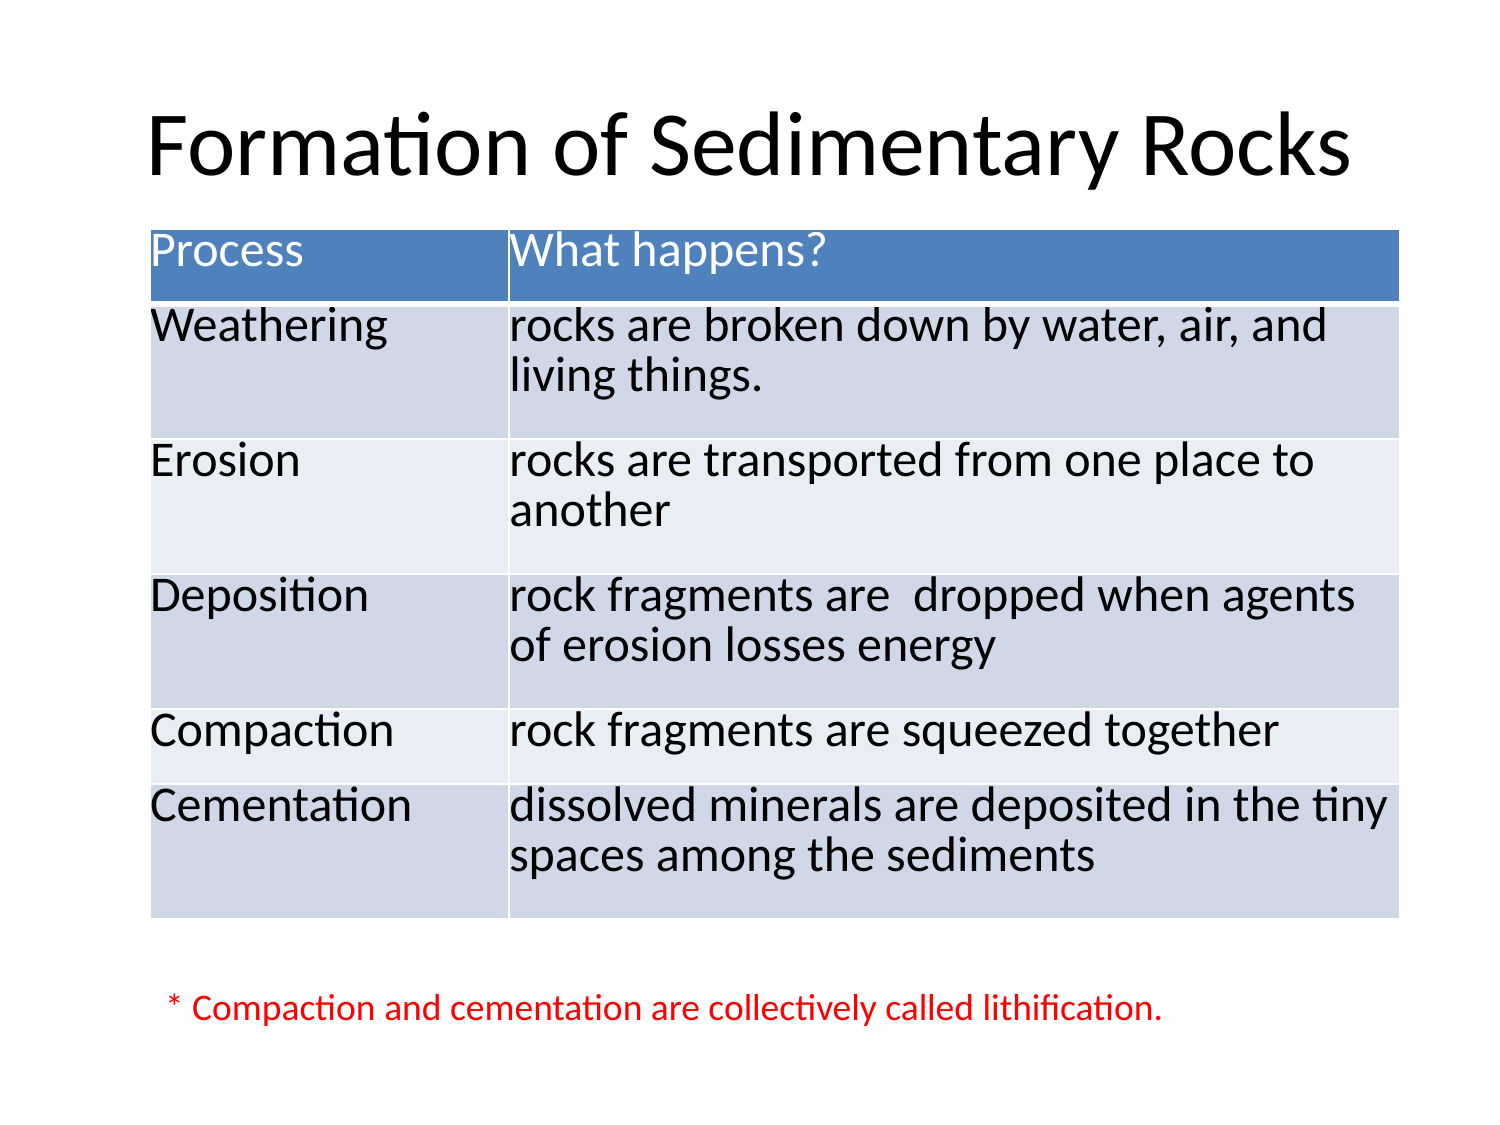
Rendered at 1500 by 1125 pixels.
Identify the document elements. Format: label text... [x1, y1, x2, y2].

table_cell Deposition [151, 575, 508, 708]
table_header What happens? [510, 230, 1399, 301]
table_header Process [151, 230, 508, 301]
table_cell rocks are transported from one place to another [510, 440, 1399, 573]
table_cell dissolved minerals are deposited in the tiny spaces among the sediments [510, 785, 1399, 918]
table_cell Erosion [151, 440, 508, 573]
table_cell rocks are broken down by water, air, and living things. [510, 307, 1399, 438]
table_cell Compaction [151, 710, 508, 783]
table_cell Cementation [151, 785, 508, 918]
table_cell rock fragments are squeezed together [510, 710, 1399, 783]
table_cell rock fragments are dropped when agents of erosion losses energy [510, 575, 1399, 708]
text_box * Compaction and cementation are collectively called lithification. [149, 974, 1413, 1038]
title Formation of Sedimentary Rocks [75, 45, 1425, 233]
table_cell Weathering [151, 307, 508, 438]
